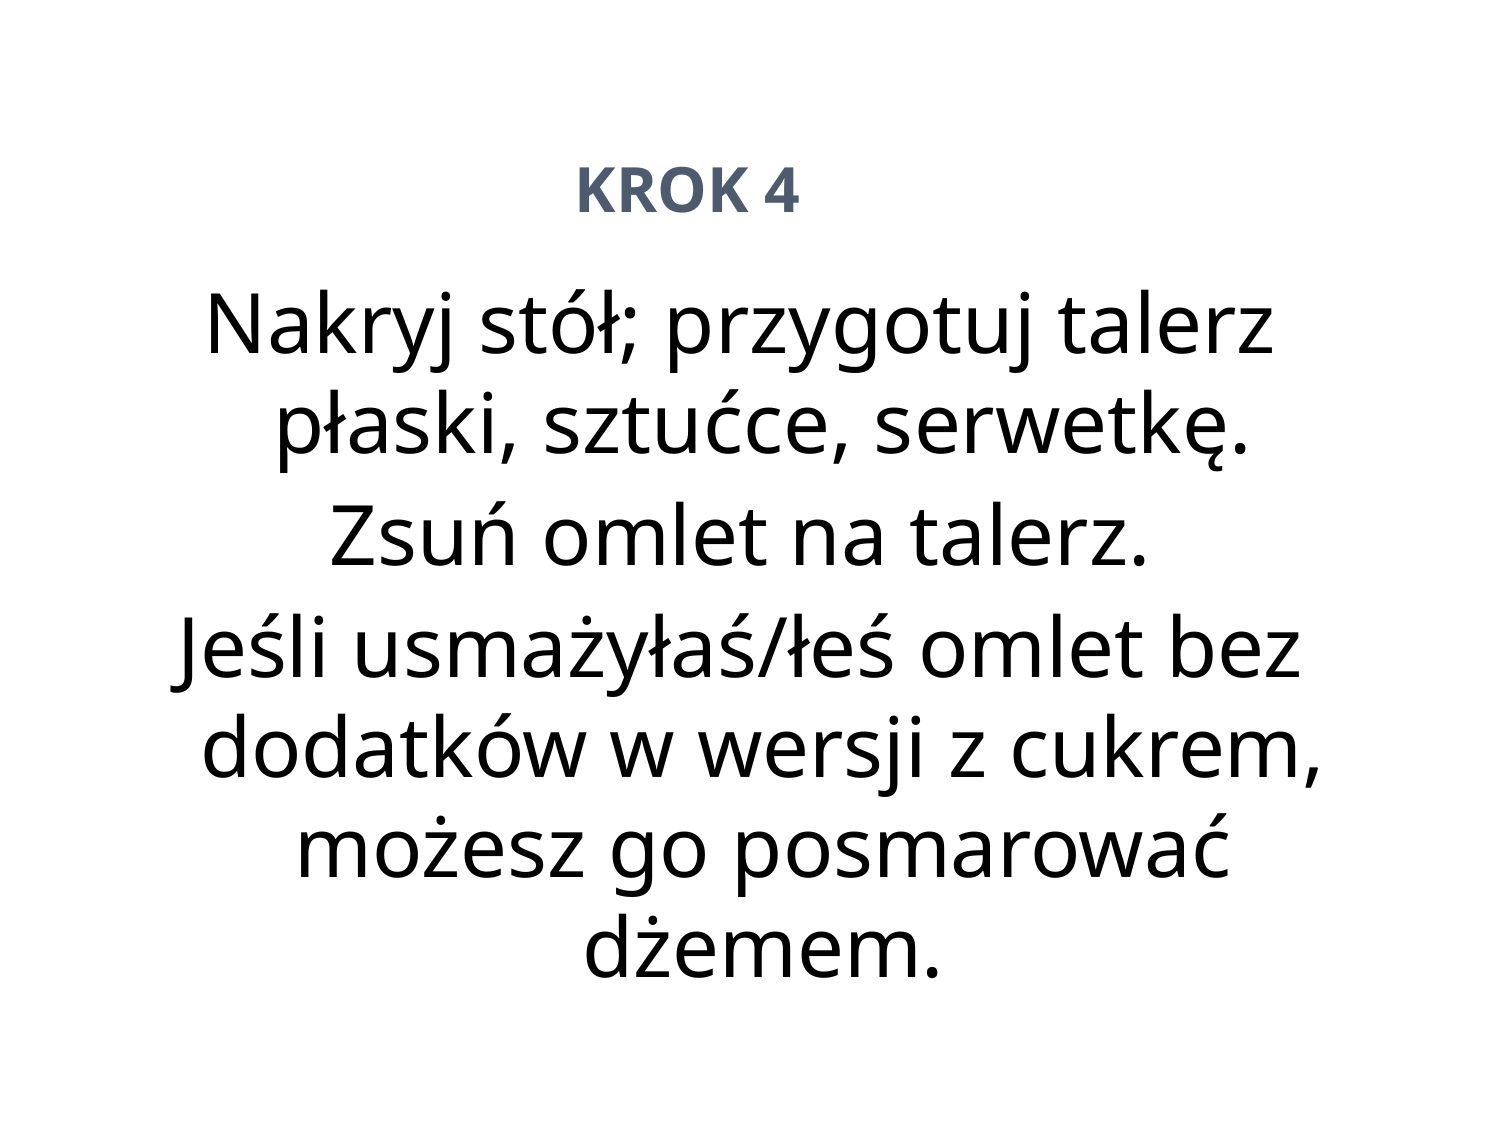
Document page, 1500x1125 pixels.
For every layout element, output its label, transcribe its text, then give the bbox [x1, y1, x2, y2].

list Nakryj stół; przygotuj talerz płaski, sztućce, serwetkę. Zsuń omlet na talerz. Jeśli usmażyłaś/łeś omlet bez dodatków w wersji z cukrem, możesz go posmarować dżemem. [75, 262, 1407, 1062]
title Krok 4 [75, 45, 1300, 233]
